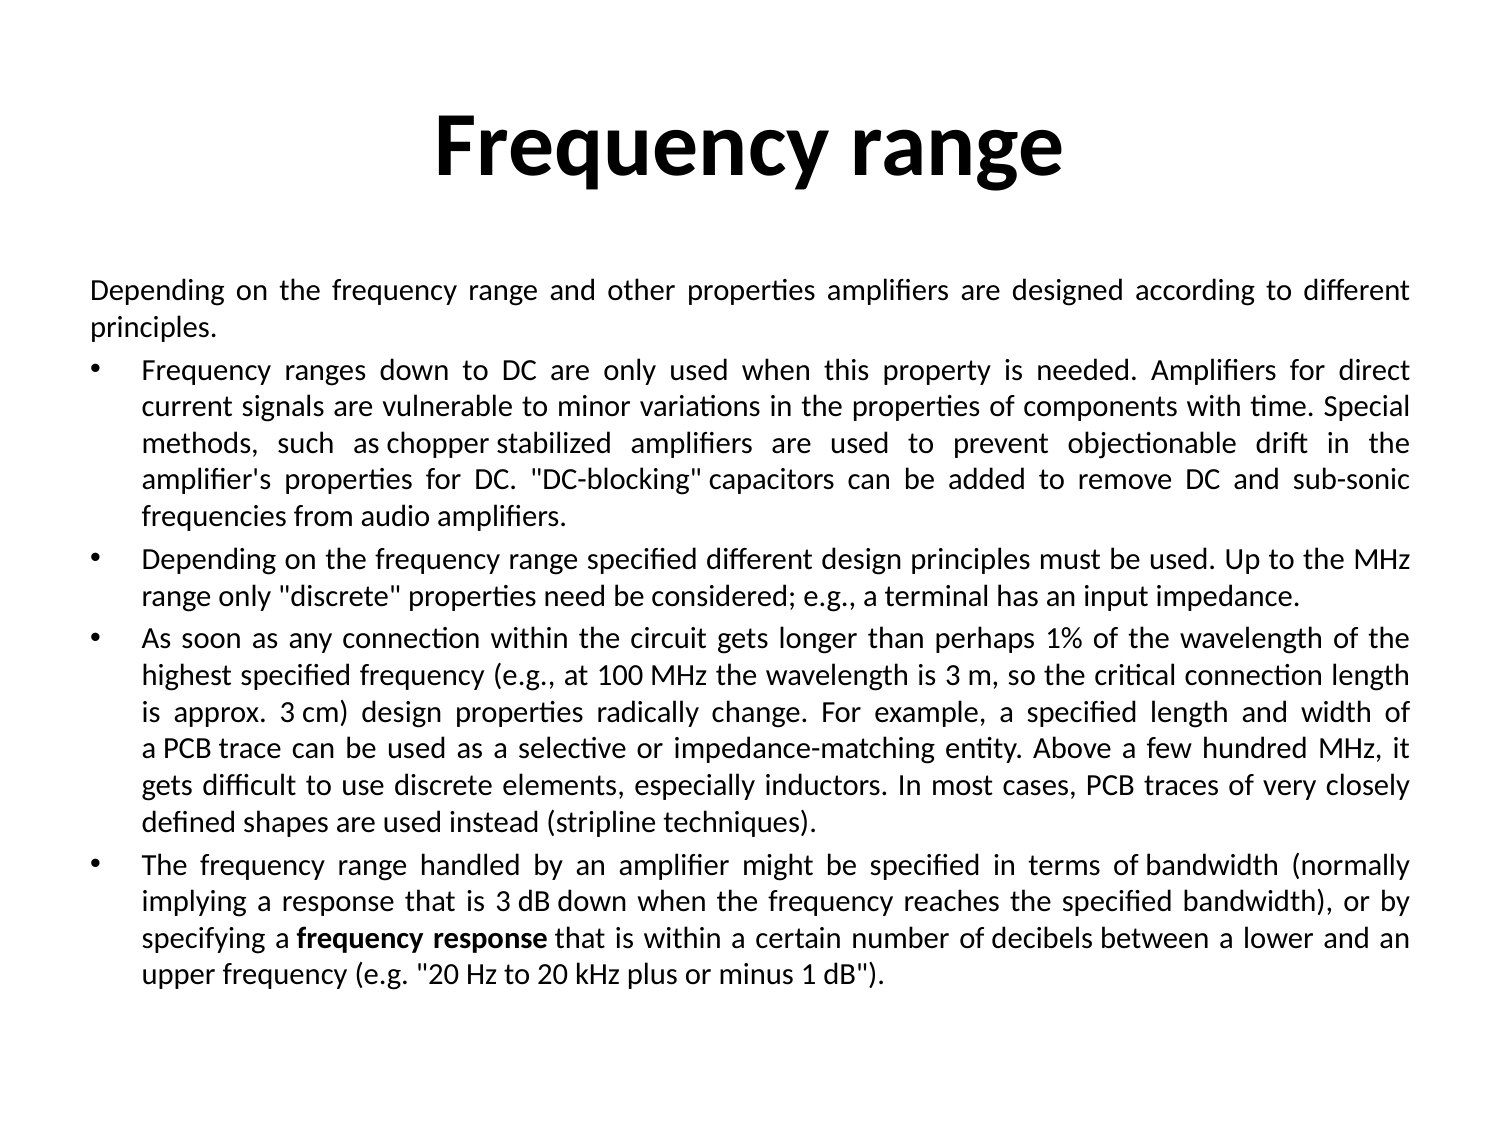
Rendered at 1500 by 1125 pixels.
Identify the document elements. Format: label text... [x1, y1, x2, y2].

list Depending on the frequency range and other properties amplifiers are designed according to different principles. Frequency ranges down to DC are only used when this property is needed. Amplifiers for direct current signals are vulnerable to minor variations in the properties of components with time. Special methods, such as chopper stabilized amplifiers are used to prevent objectionable drift in the amplifier's properties for DC. "DC-blocking" capacitors can be added to remove DC and sub-sonic frequencies from audio amplifiers. Depending on the frequency range specified different design principles must be used. Up to the MHz range only "discrete" properties need be considered; e.g., a terminal has an input impedance. As soon as any connection within the circuit gets longer than perhaps 1% of the wavelength of the highest specified frequency (e.g., at 100 MHz the wavelength is 3 m, so the critical connection length is approx. 3 cm) design properties radically change. For example, a specified length and width of a PCB trace can be used as a selective or impedance-matching entity. Above a few hundred MHz, it gets difficult to use discrete elements, especially inductors. In most cases, PCB traces of very closely defined shapes are used instead (stripline techniques). The frequency range handled by an amplifier might be specified in terms of bandwidth (normally implying a response that is 3 dB down when the frequency reaches the specified bandwidth), or by specifying a frequency response that is within a certain number of decibels between a lower and an upper frequency (e.g. "20 Hz to 20 kHz plus or minus 1 dB"). [75, 262, 1425, 1005]
title Frequency range [75, 45, 1425, 233]
